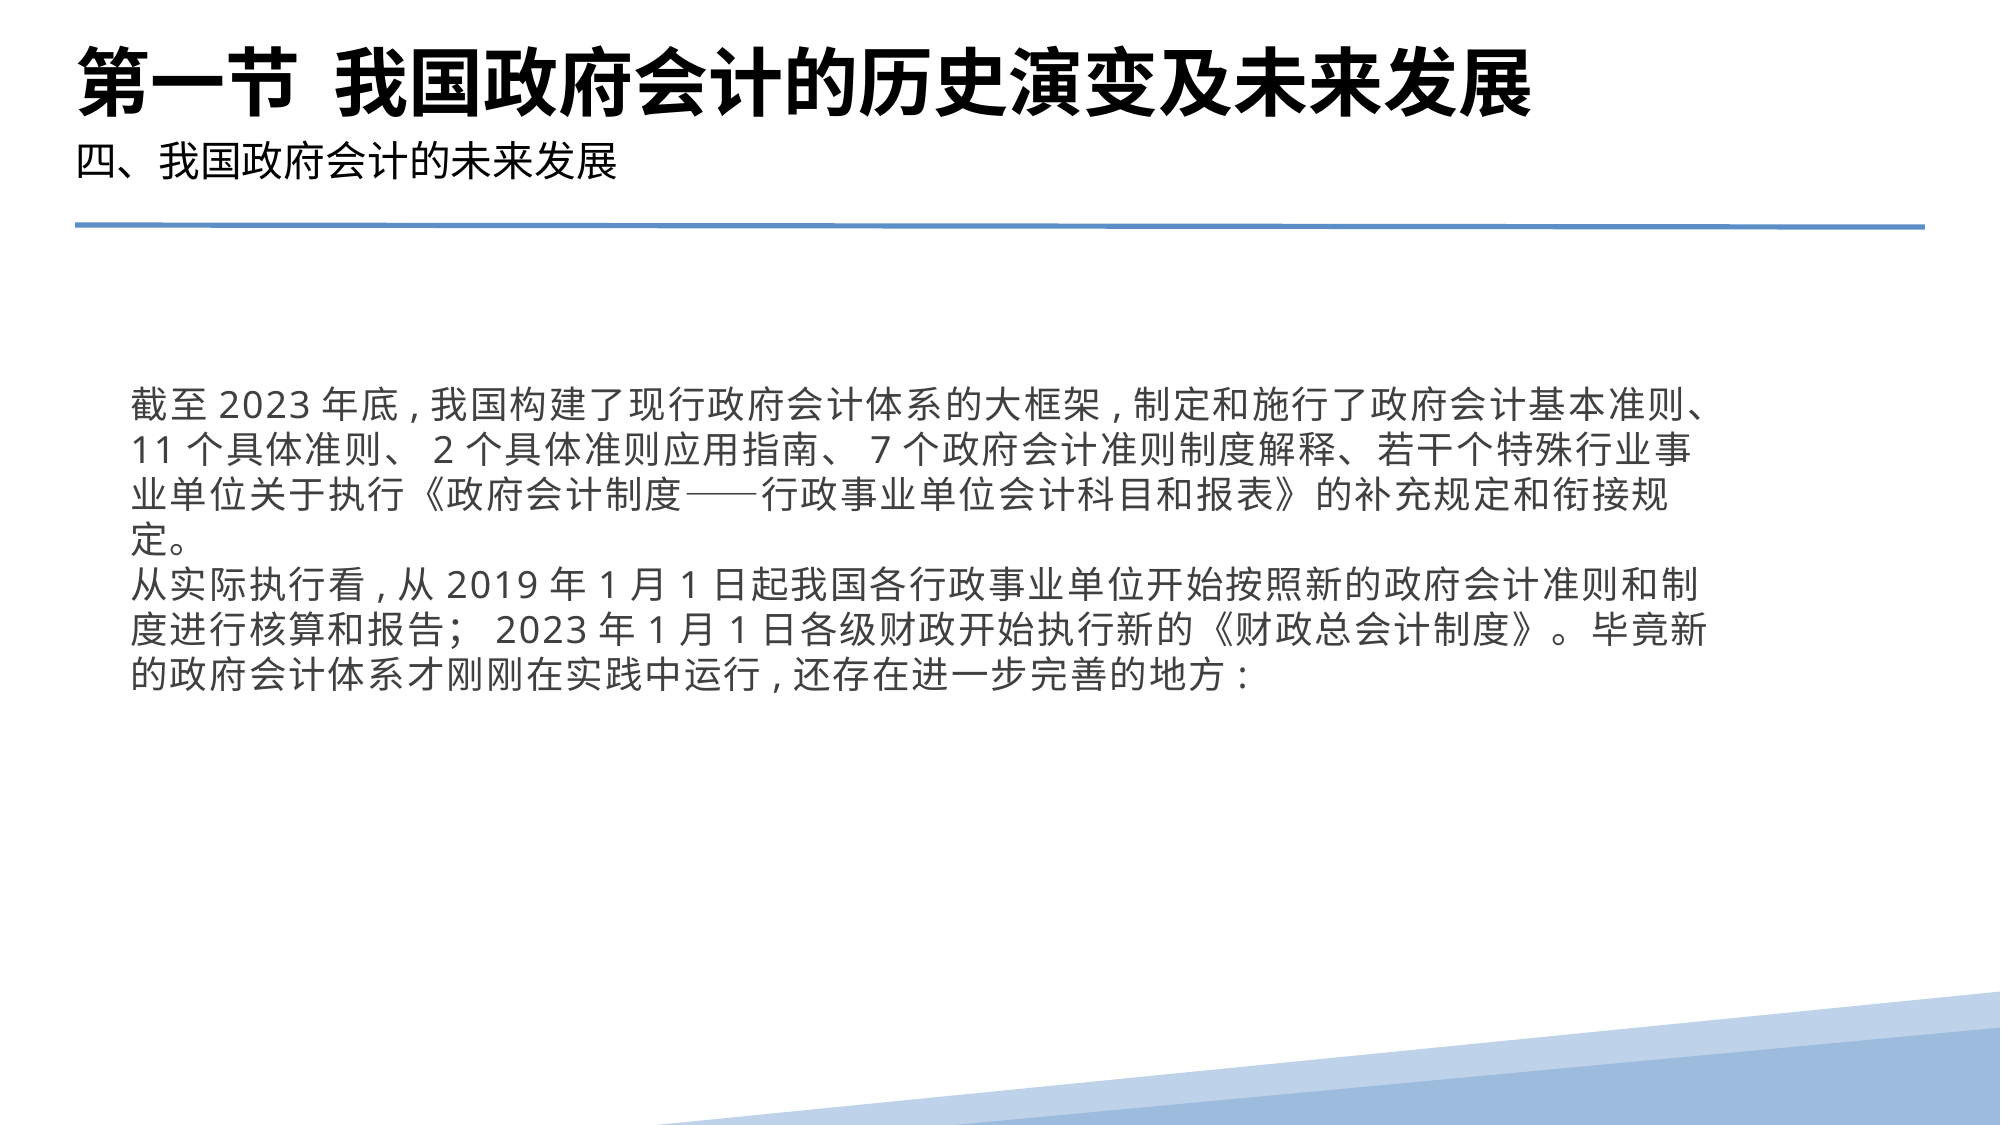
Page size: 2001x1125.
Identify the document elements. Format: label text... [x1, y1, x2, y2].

text_box 截至2023年底,我国构建了现行政府会计体系的大框架,制定和施行了政府会计基本准则、11个具体准则、2个具体准则应用指南、7个政府会计准则制度解释、若干个特殊行业事业单位关于执行《政府会计制度——行政事业单位会计科目和报表》的补充规定和衔接规定。 从实际执行看,从2019年1月1日起我国各行政事业单位开始按照新的政府会计准则和制度进行核算和报告；2023年1月1日各级财政开始执行新的《财政总会计制度》。毕竟新的政府会计体系才刚刚在实践中运行,还存在进一步完善的地方: [119, 261, 1740, 1012]
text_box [74, 224, 1925, 228]
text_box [656, 991, 2000, 1125]
text_box 四、我国政府会计的未来发展 [75, 124, 1925, 200]
text_box 第一节 我国政府会计的历史演变及未来发展 [75, 24, 1925, 124]
